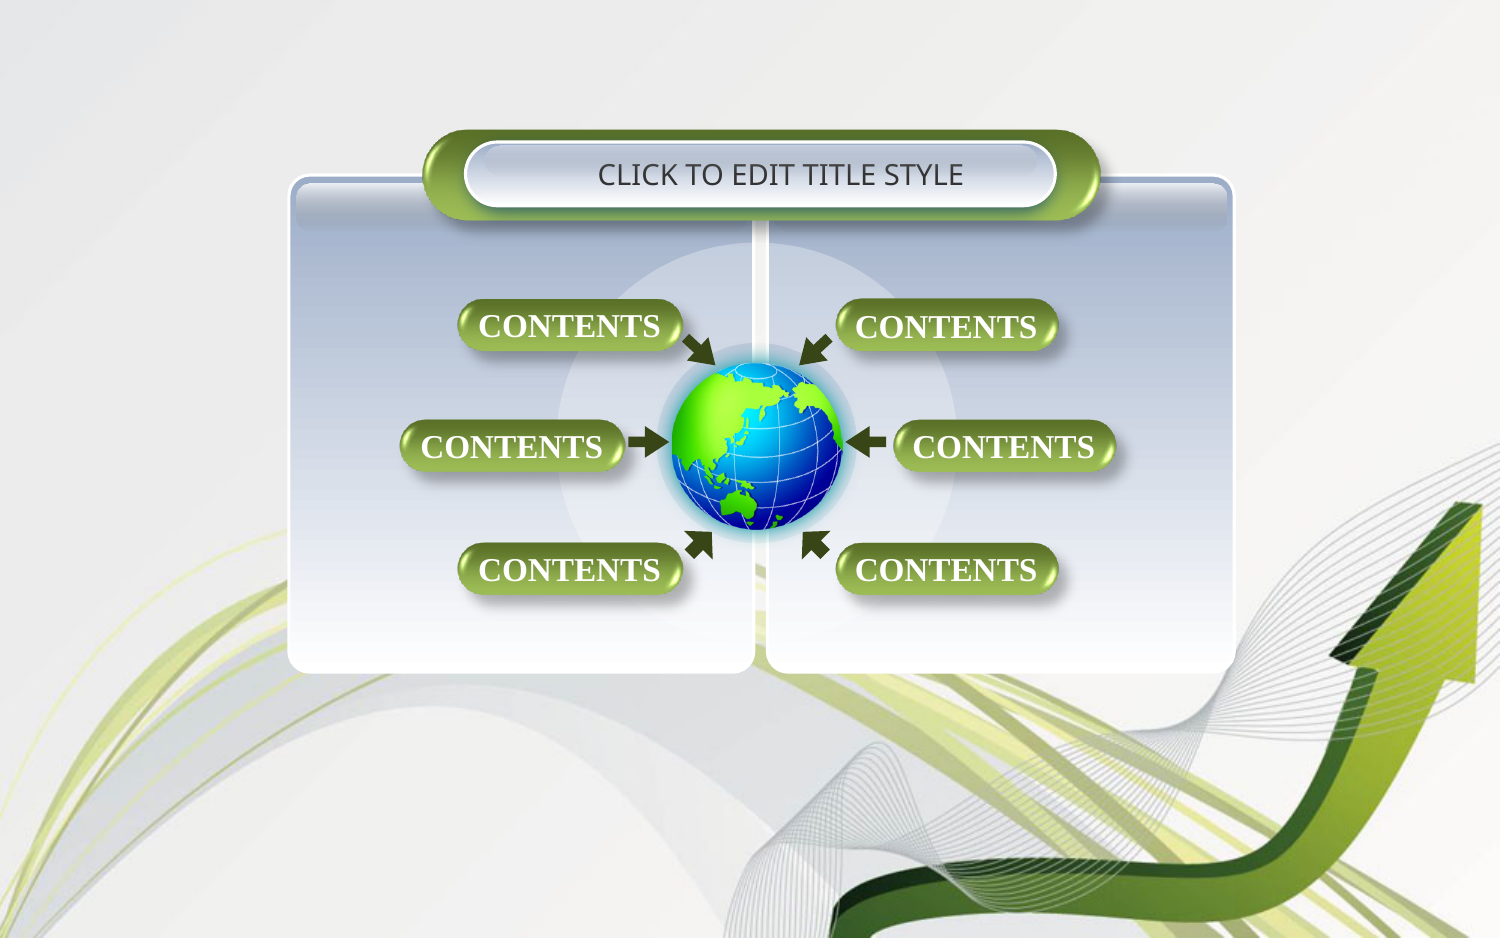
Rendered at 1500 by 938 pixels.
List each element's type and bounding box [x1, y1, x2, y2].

text_box [288, 125, 1235, 673]
picture [0, 0, 1500, 938]
